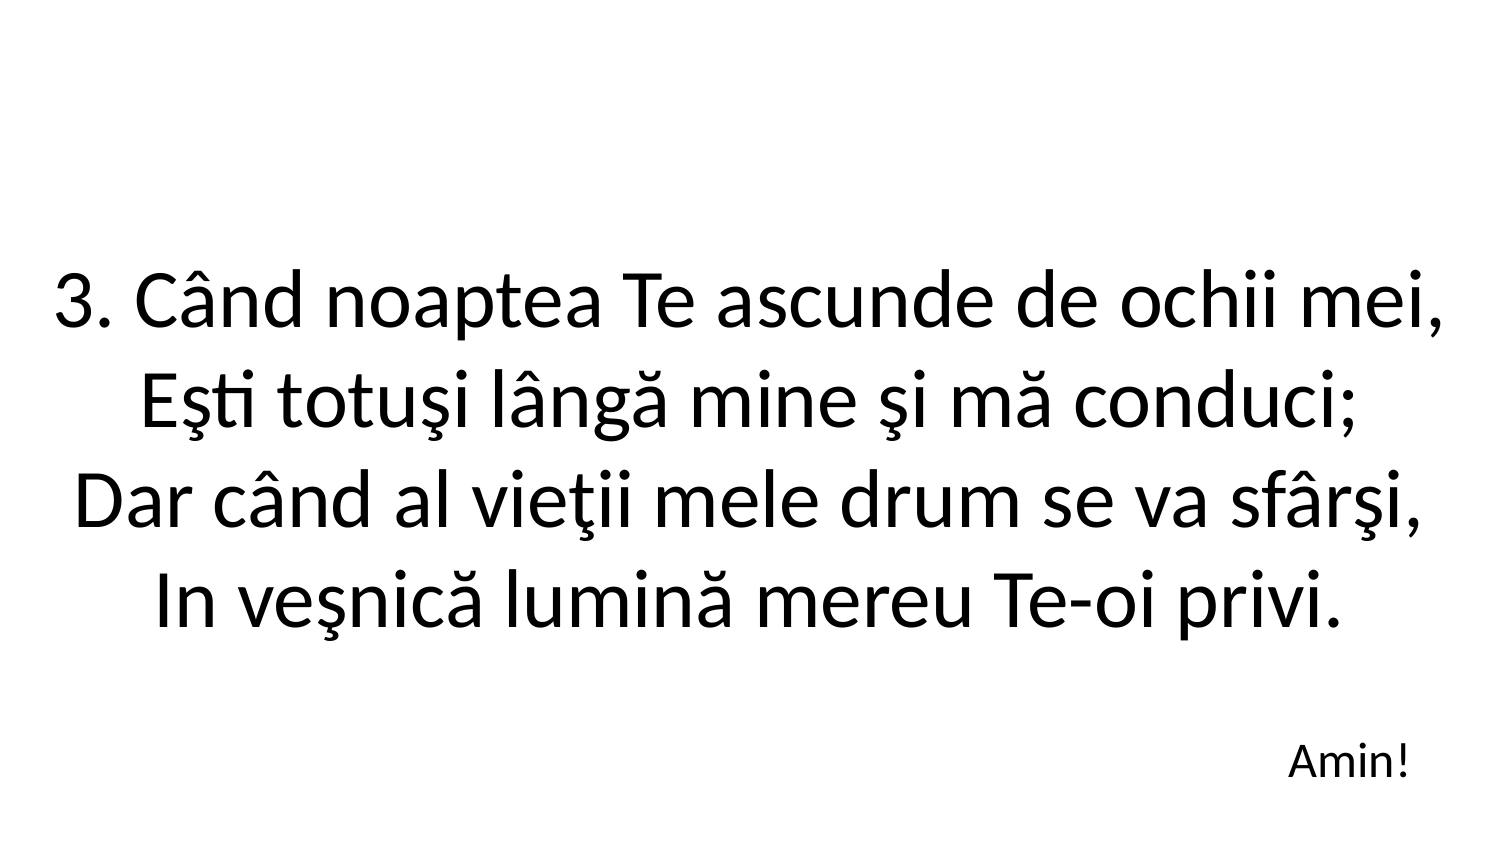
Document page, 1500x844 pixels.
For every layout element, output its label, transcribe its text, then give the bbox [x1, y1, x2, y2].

text_box Amin! [1273, 674, 1427, 795]
text_box 3. Când noaptea Te ascunde de ochii mei, Eşti totuşi lângă mine şi mă conduci; Dar când al vieţii mele drum se va sfârşi, In veşnică lumină mereu Te-oi privi. [37, 192, 1463, 652]
